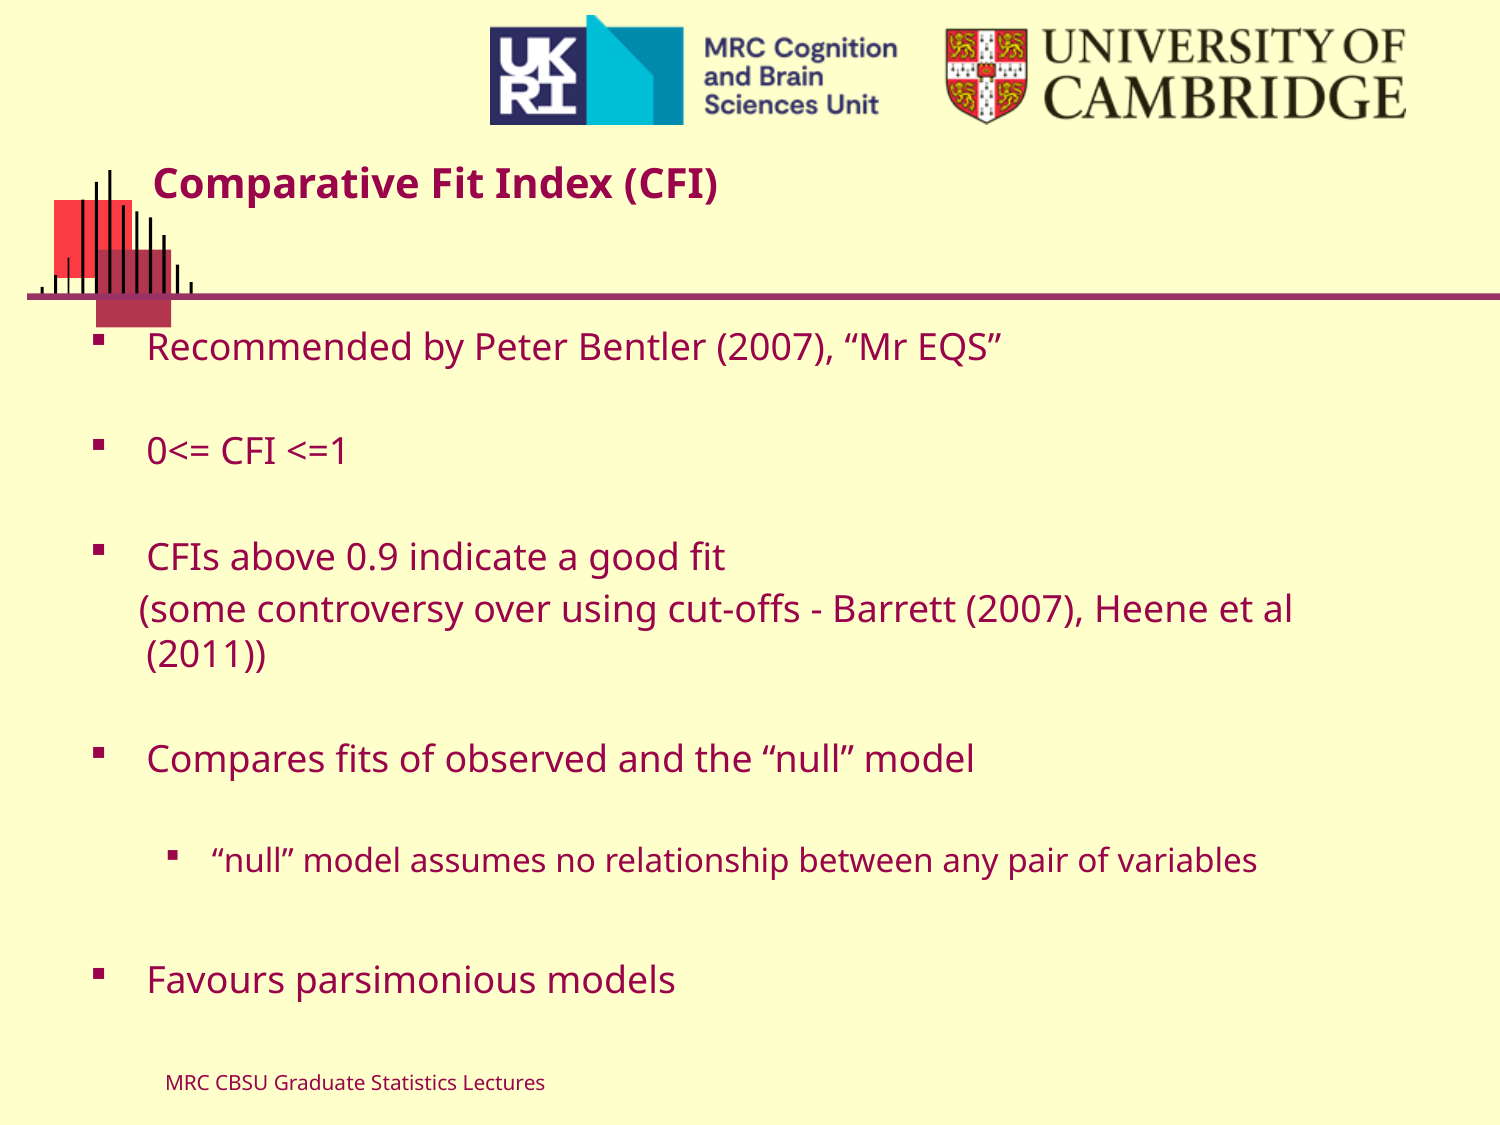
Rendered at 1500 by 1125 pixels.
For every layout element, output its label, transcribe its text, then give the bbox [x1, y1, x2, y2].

list Recommended by Peter Bentler (2007), “Mr EQS” 0<= CFI <=1 CFIs above 0.9 indicate a good fit (some controversy over using cut-offs - Barrett (2007), Heene et al (2011)) Compares fits of observed and the “null” model “null” model assumes no relationship between any pair of variables Favours parsimonious models [75, 262, 1425, 1038]
title Comparative Fit Index (CFI) [137, 137, 988, 233]
picture [490, 15, 1406, 125]
footer MRC CBSU Graduate Statistics Lectures [149, 1062, 988, 1101]
